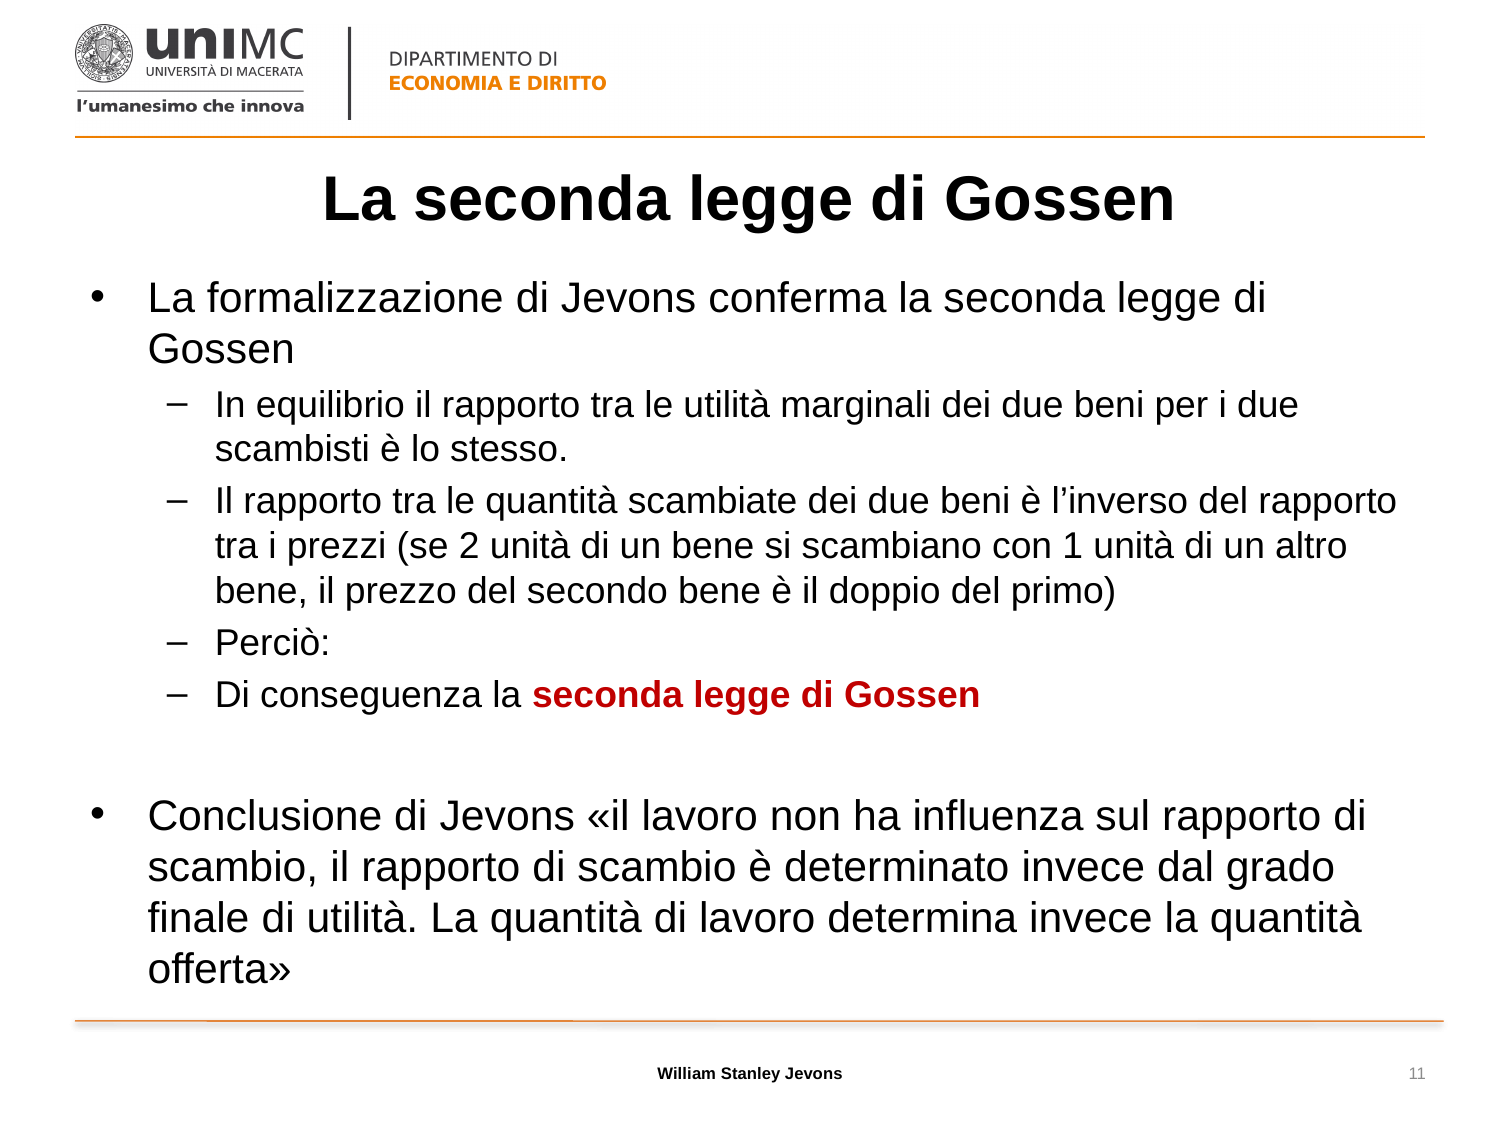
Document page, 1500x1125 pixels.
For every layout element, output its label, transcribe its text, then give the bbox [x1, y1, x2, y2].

title La seconda legge di Gossen [75, 149, 1425, 241]
footer William Stanley Jevons [512, 1042, 988, 1103]
slide_number 11 [1091, 1042, 1442, 1103]
picture [75, 24, 1425, 138]
